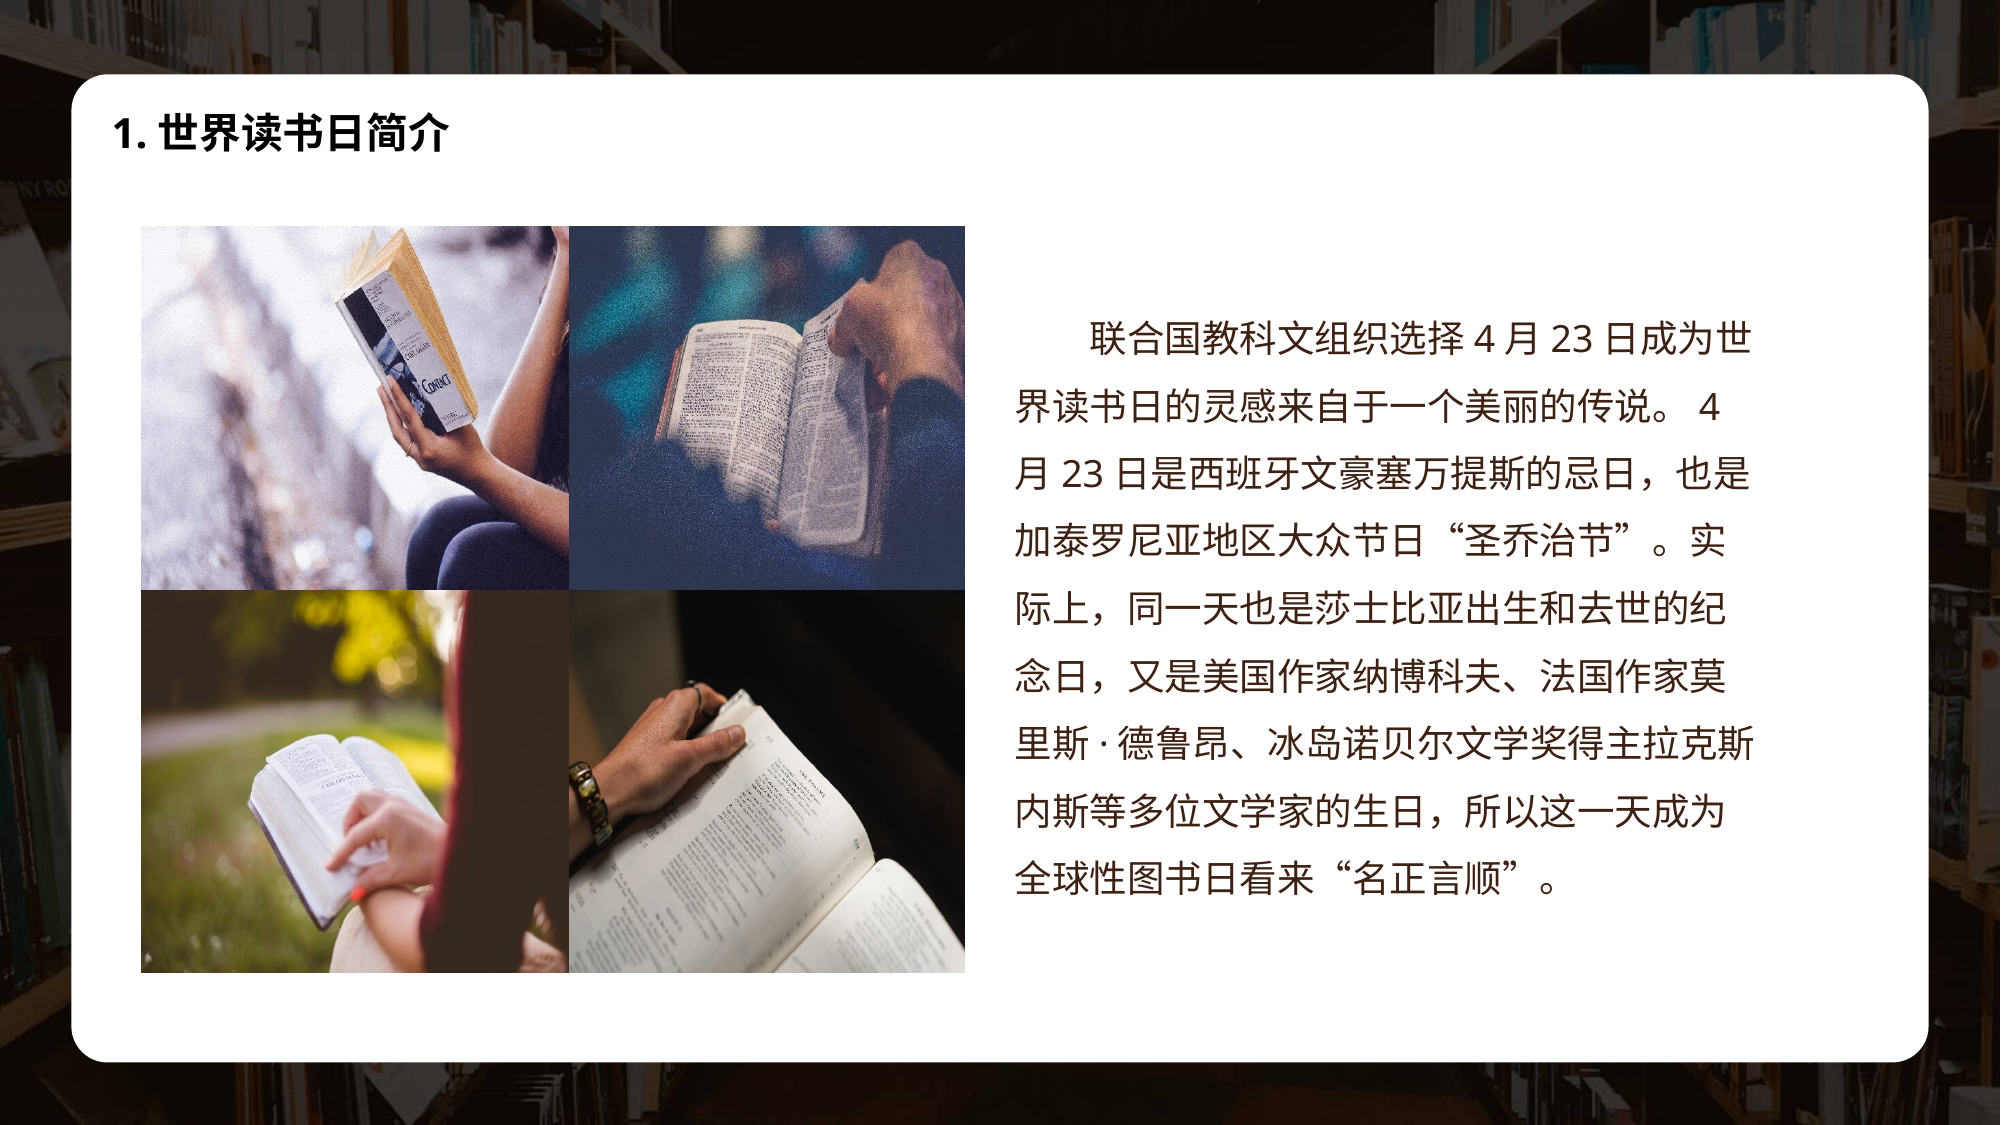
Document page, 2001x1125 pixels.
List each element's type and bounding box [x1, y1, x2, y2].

text_box [141, 226, 965, 973]
picture [0, 0, 2000, 1125]
